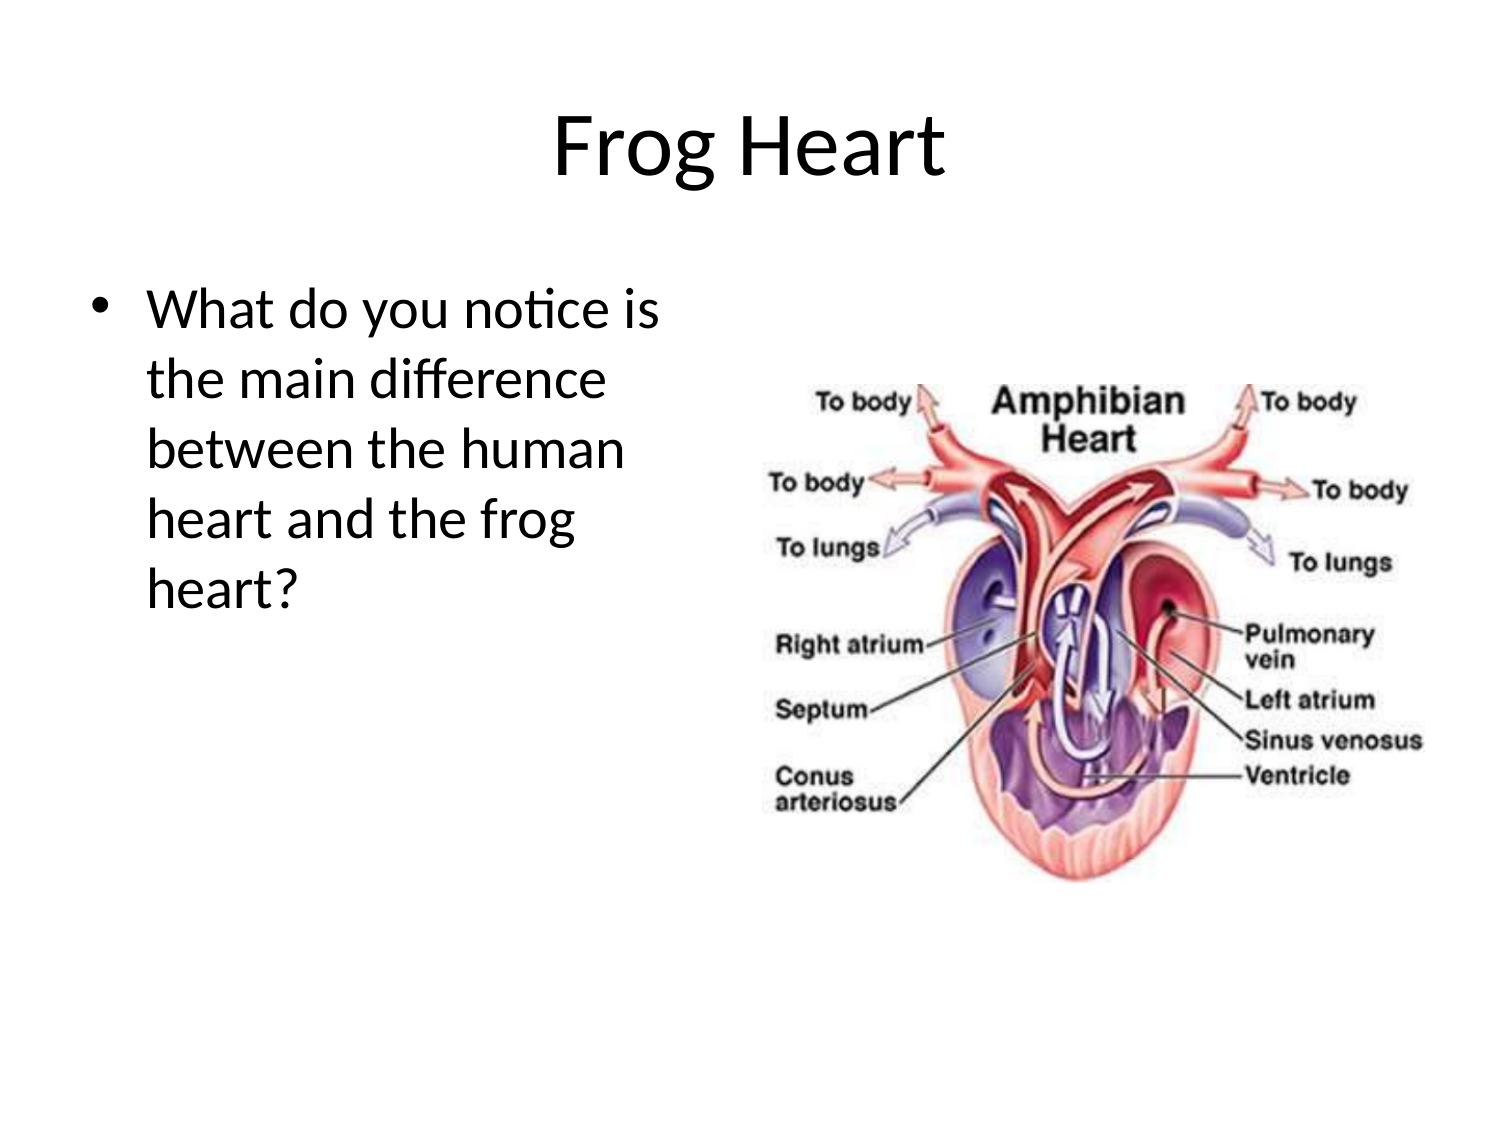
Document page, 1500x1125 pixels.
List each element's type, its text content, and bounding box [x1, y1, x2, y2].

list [762, 262, 1426, 1006]
title Frog Heart [75, 45, 1425, 233]
list What do you notice is the main difference between the human heart and the frog heart? [75, 262, 738, 1005]
